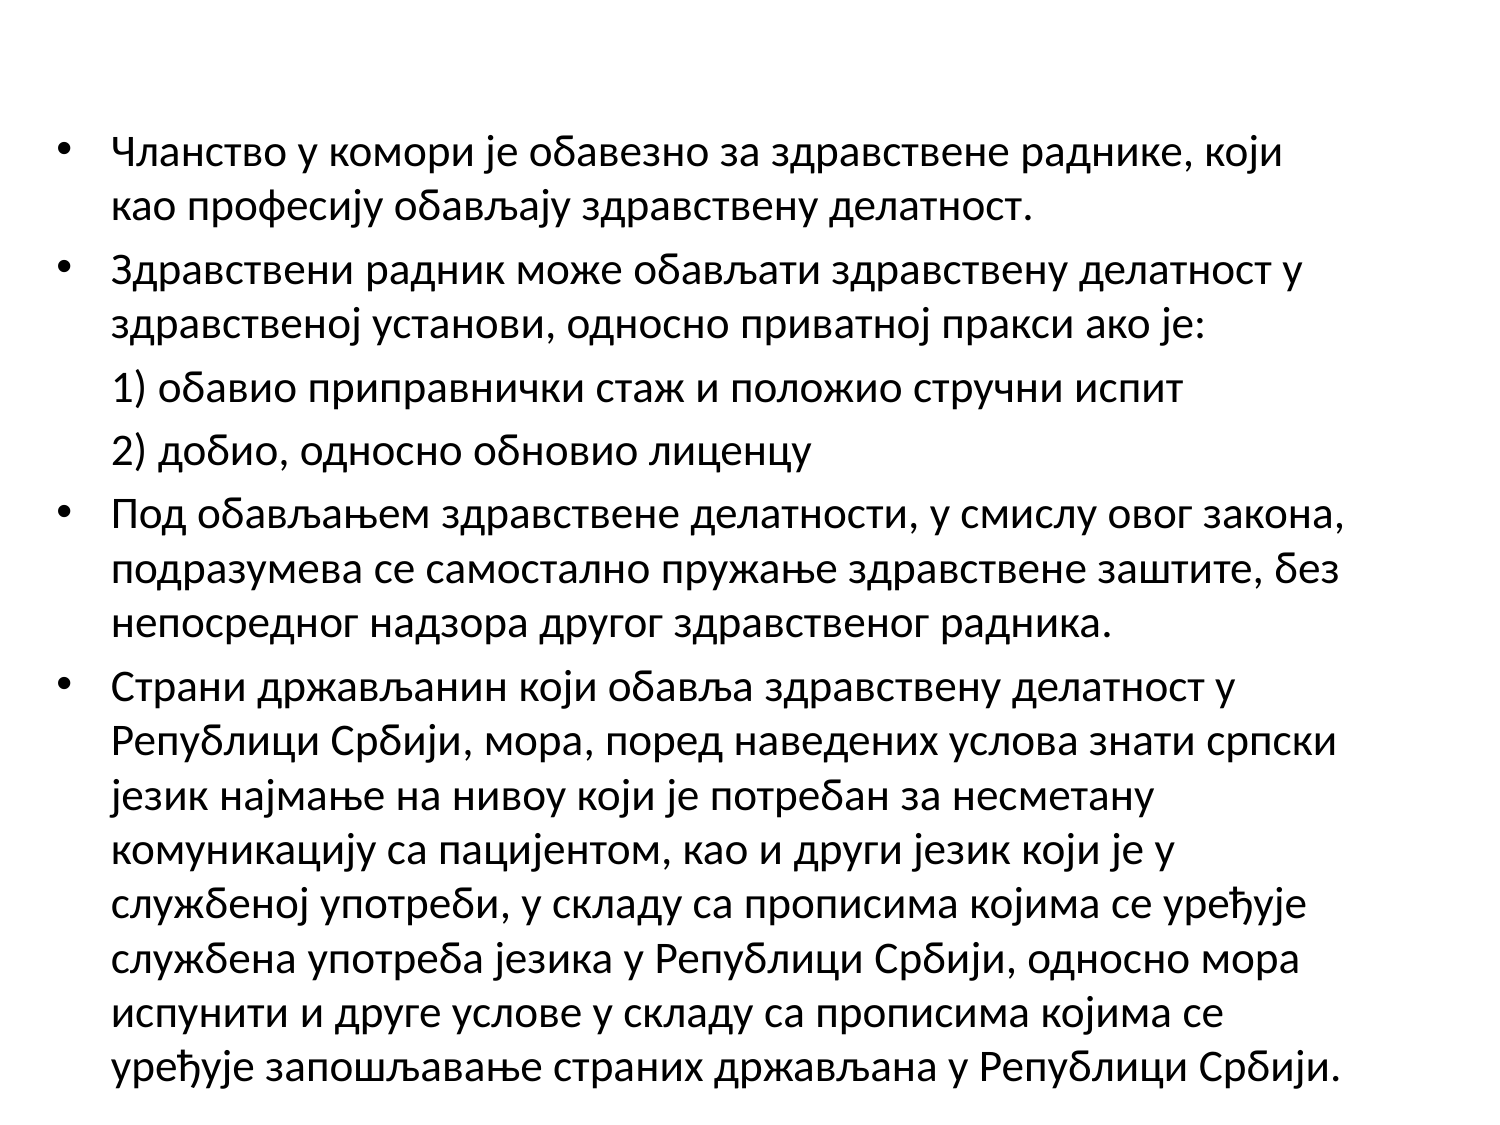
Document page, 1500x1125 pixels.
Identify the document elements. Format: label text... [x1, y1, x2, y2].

list Чланство у комори је обавезно за здравствене раднике, који као професију обављају здравствену делатност. Здравствени радник може обављати здравствену делатност у здравственој установи, односно приватној пракси ако је: 1) обавио приправнички стаж и положио стручни испит 2) добио, односно обновио лиценцу Под обављањем здравствене делатности, у смислу овог закона, подразумева се самостално пружање здравствене заштите, без непосредног надзора другог здравственог радника. Страни држављанин који обавља здравствену делатност у Републици Србији, мора, поред наведених услова знати српски језик најмање на нивоу који је потребан за несметану комуникацију са пацијентом, као и други језик који је у службеној употреби, у складу са прописима којима се уређује службена употреба језика у Републици Србији, односно мора испунити и друге услове у складу са прописима којима се уређује запошљавање страних држављана у Републици Србији. [41, 113, 1365, 1125]
